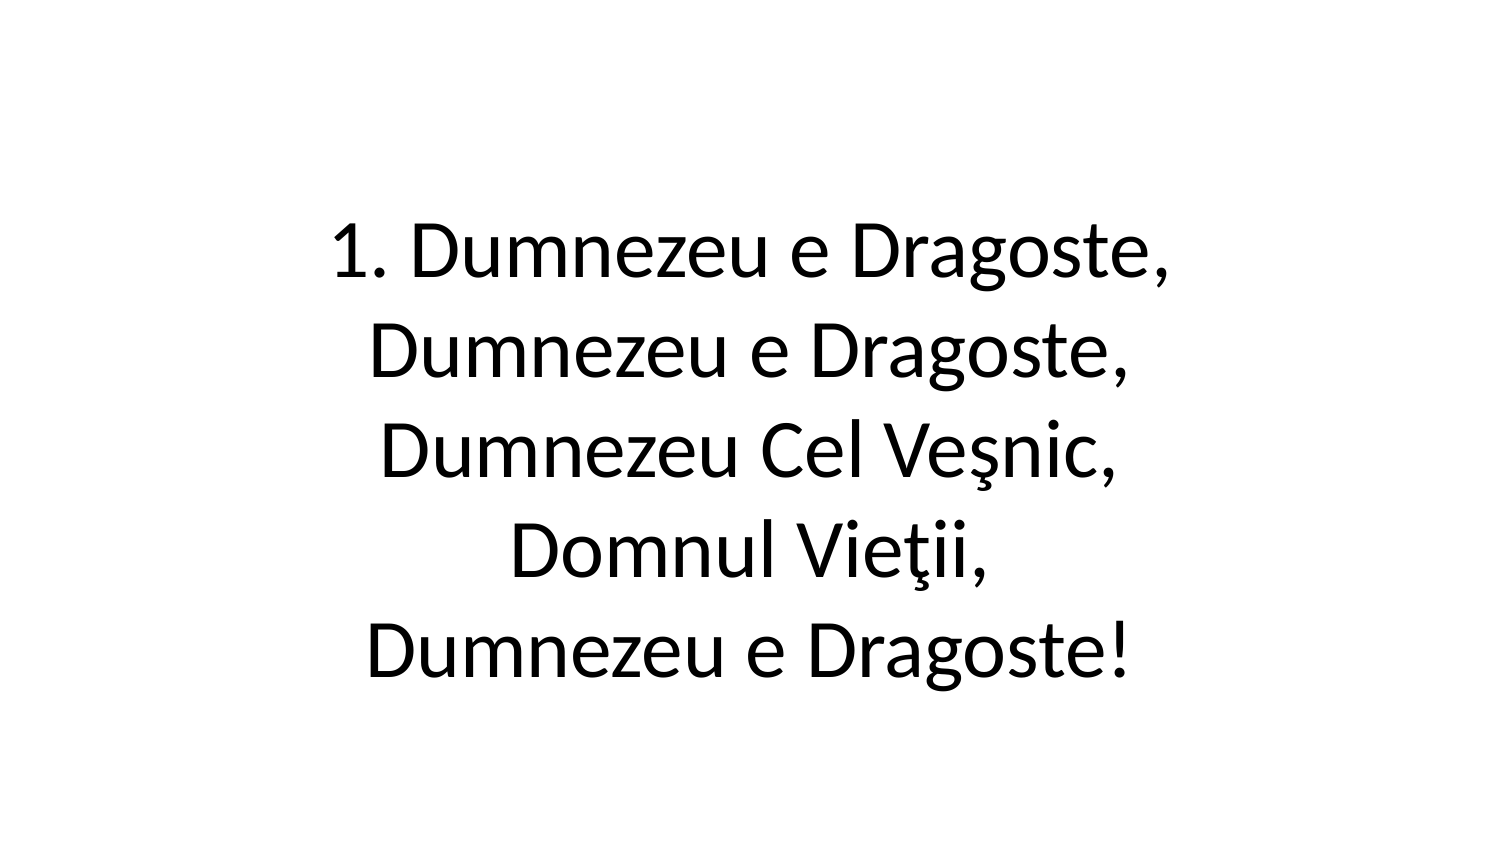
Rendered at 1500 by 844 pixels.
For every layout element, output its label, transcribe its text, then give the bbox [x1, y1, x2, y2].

text_box 1. Dumnezeu e Dragoste, Dumnezeu e Dragoste, Dumnezeu Cel Veşnic, Domnul Vieţii, Dumnezeu e Dragoste! [312, 142, 1188, 702]
